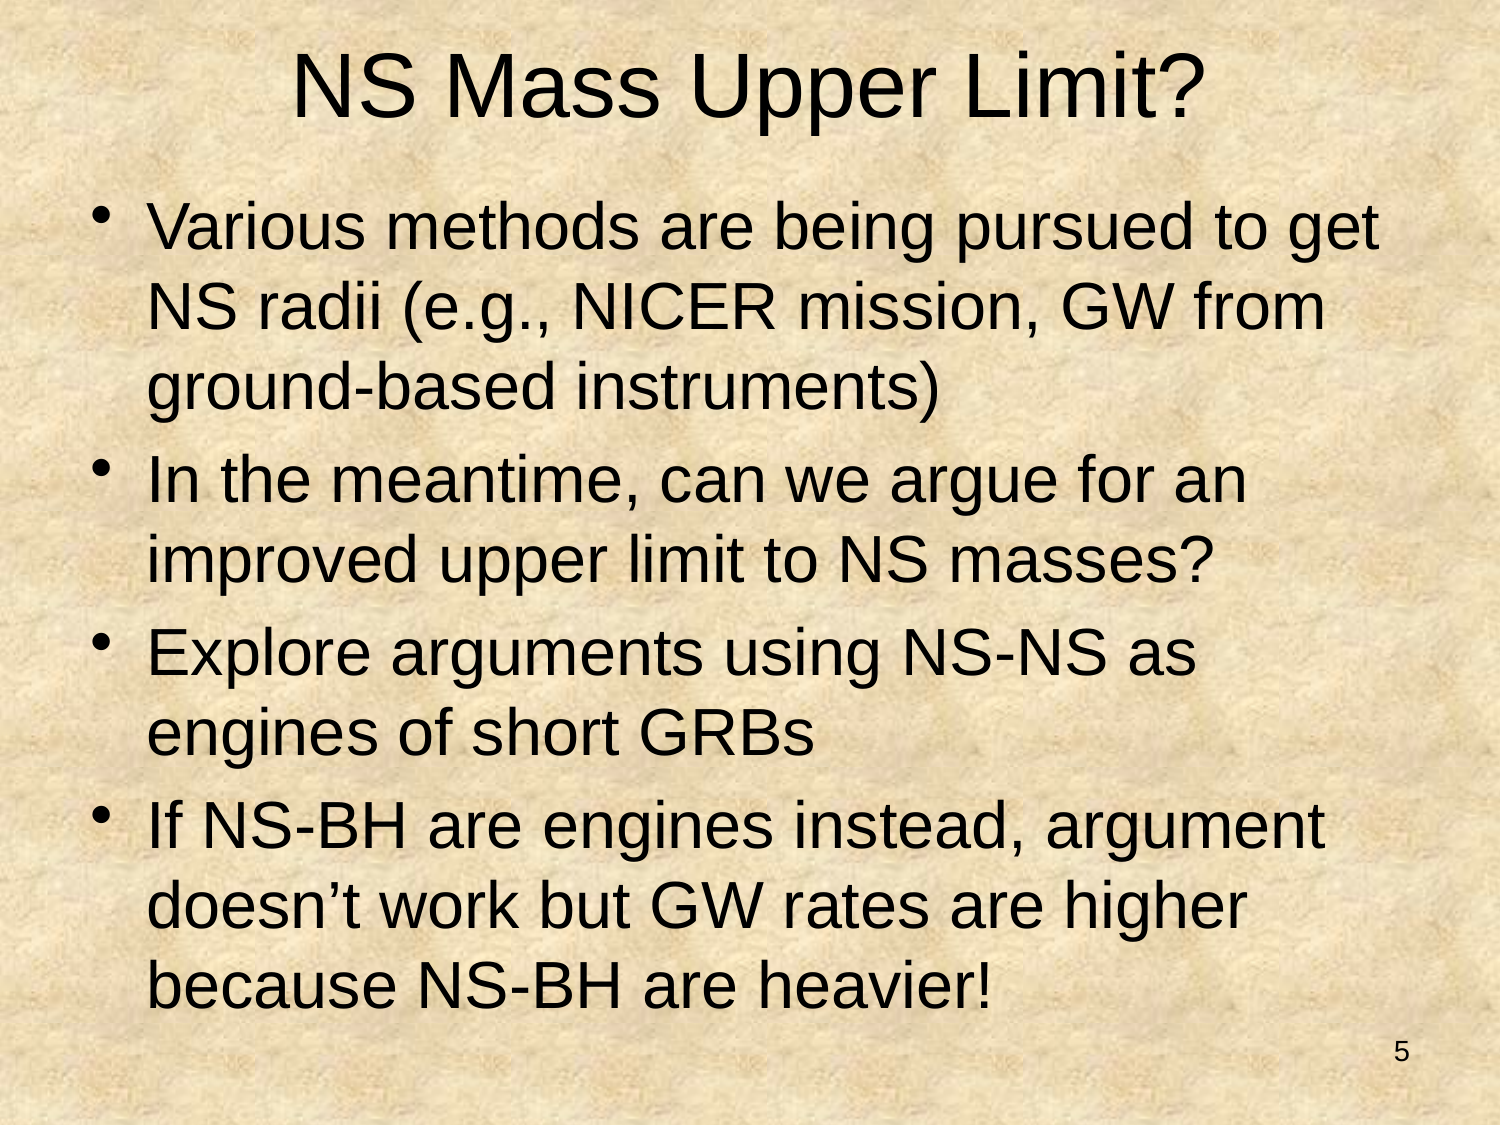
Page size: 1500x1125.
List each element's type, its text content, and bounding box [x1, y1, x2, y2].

slide_number 5 [1074, 1024, 1425, 1103]
list Various methods are being pursued to get NS radii (e.g., NICER mission, GW from ground-based instruments) In the meantime, can we argue for an improved upper limit to NS masses? Explore arguments using NS-NS as engines of short GRBs If NS-BH are engines instead, argument doesn’t work but GW rates are higher because NS-BH are heavier! [75, 174, 1425, 1063]
picture [0, 0, 1500, 1125]
title NS Mass Upper Limit? [75, 0, 1425, 174]
